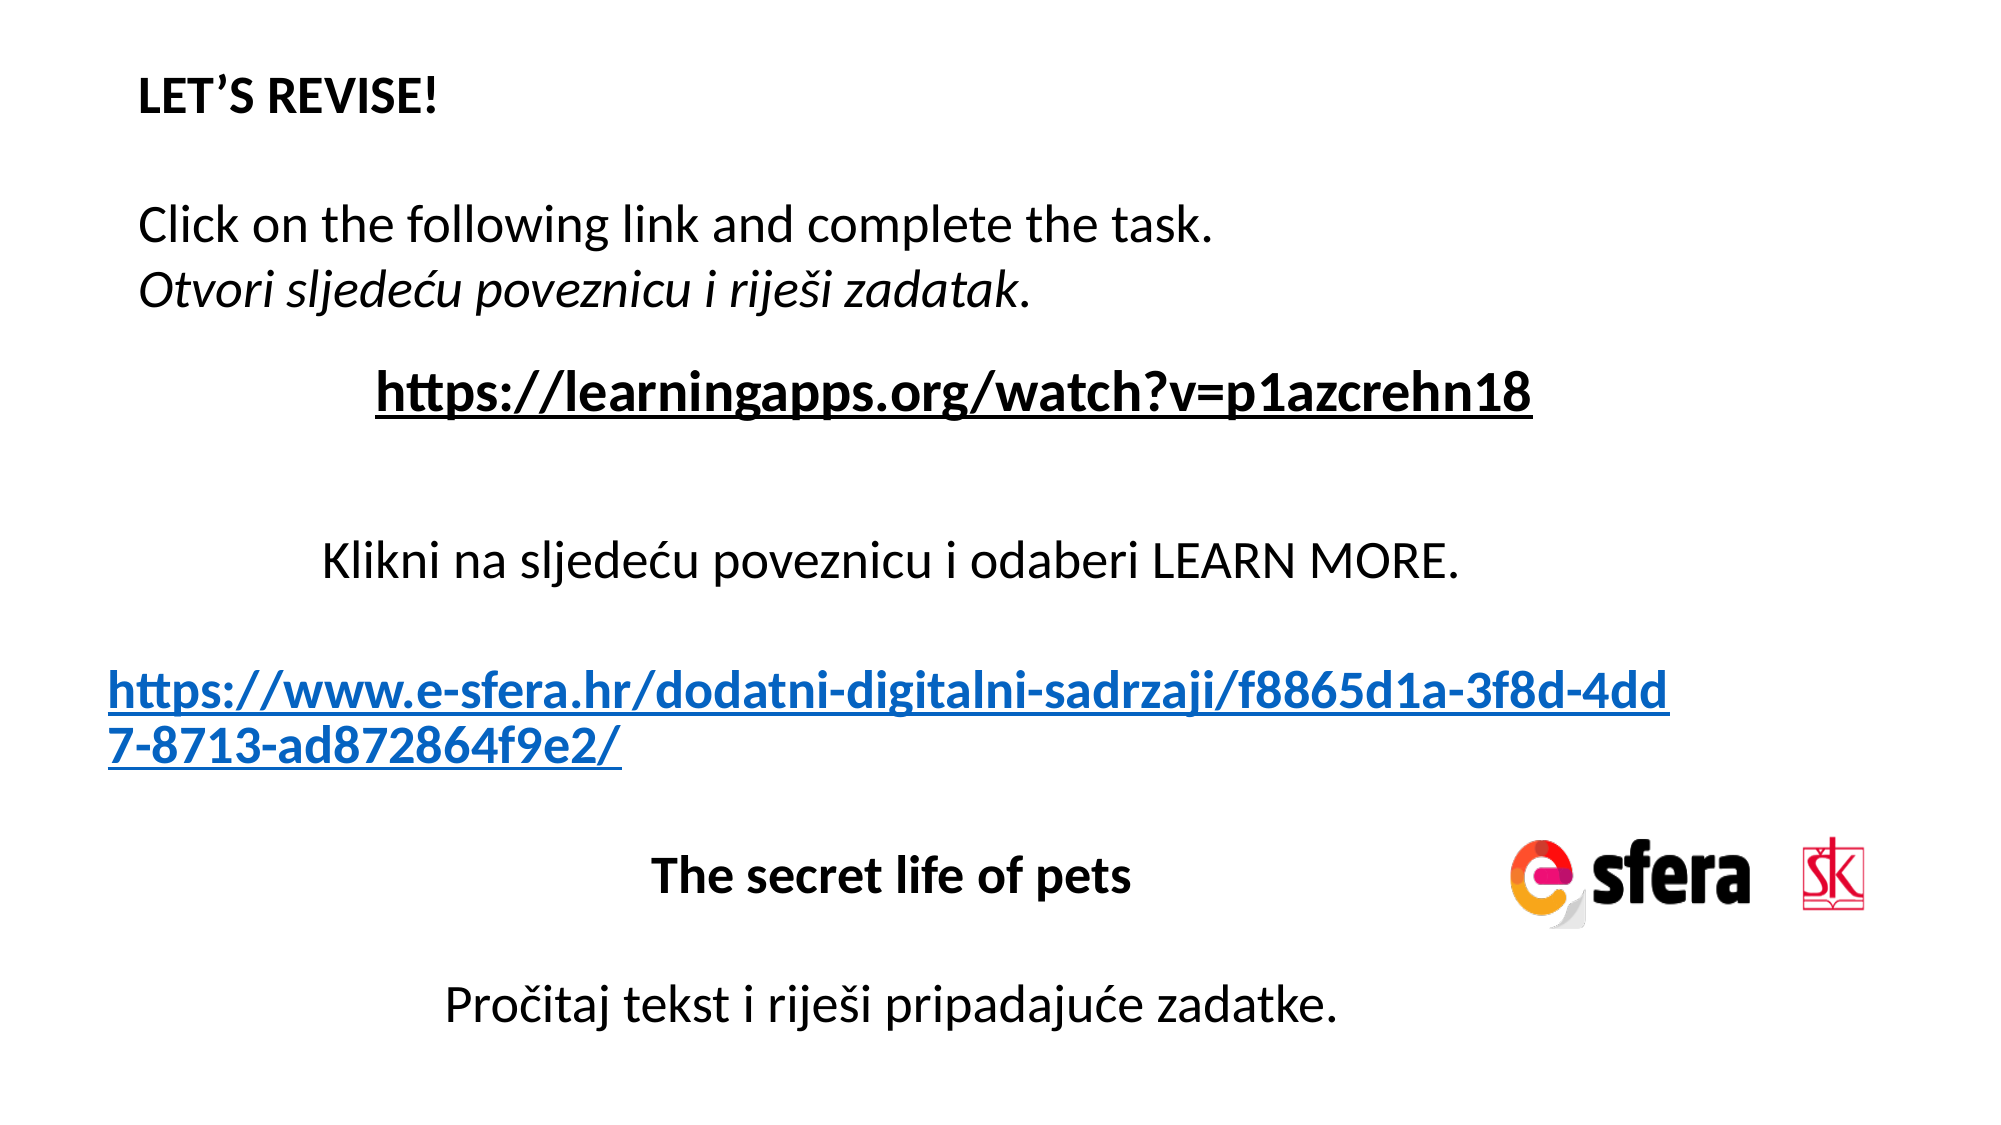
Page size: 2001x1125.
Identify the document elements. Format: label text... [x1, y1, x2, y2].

text_box LET’S REVISE! Click on the following link and complete the task. Otvori sljedeću poveznicu i riješi zadatak. [123, 51, 1583, 327]
text_box https://learningapps.org/watch?v=p1azcrehn18 [360, 345, 1640, 431]
text_box Klikni na sljedeću poveznicu i odaberi LEARN MORE. https://www.e-sfera.hr/dodatni-digitalni-sadrzaji/f8865d1a-3f8d-4dd7-8713-ad872864f9e2/ The secret life of pets Pročitaj tekst i riješi pripadajuće zadatke. [92, 517, 1693, 987]
picture [1489, 760, 1895, 1007]
